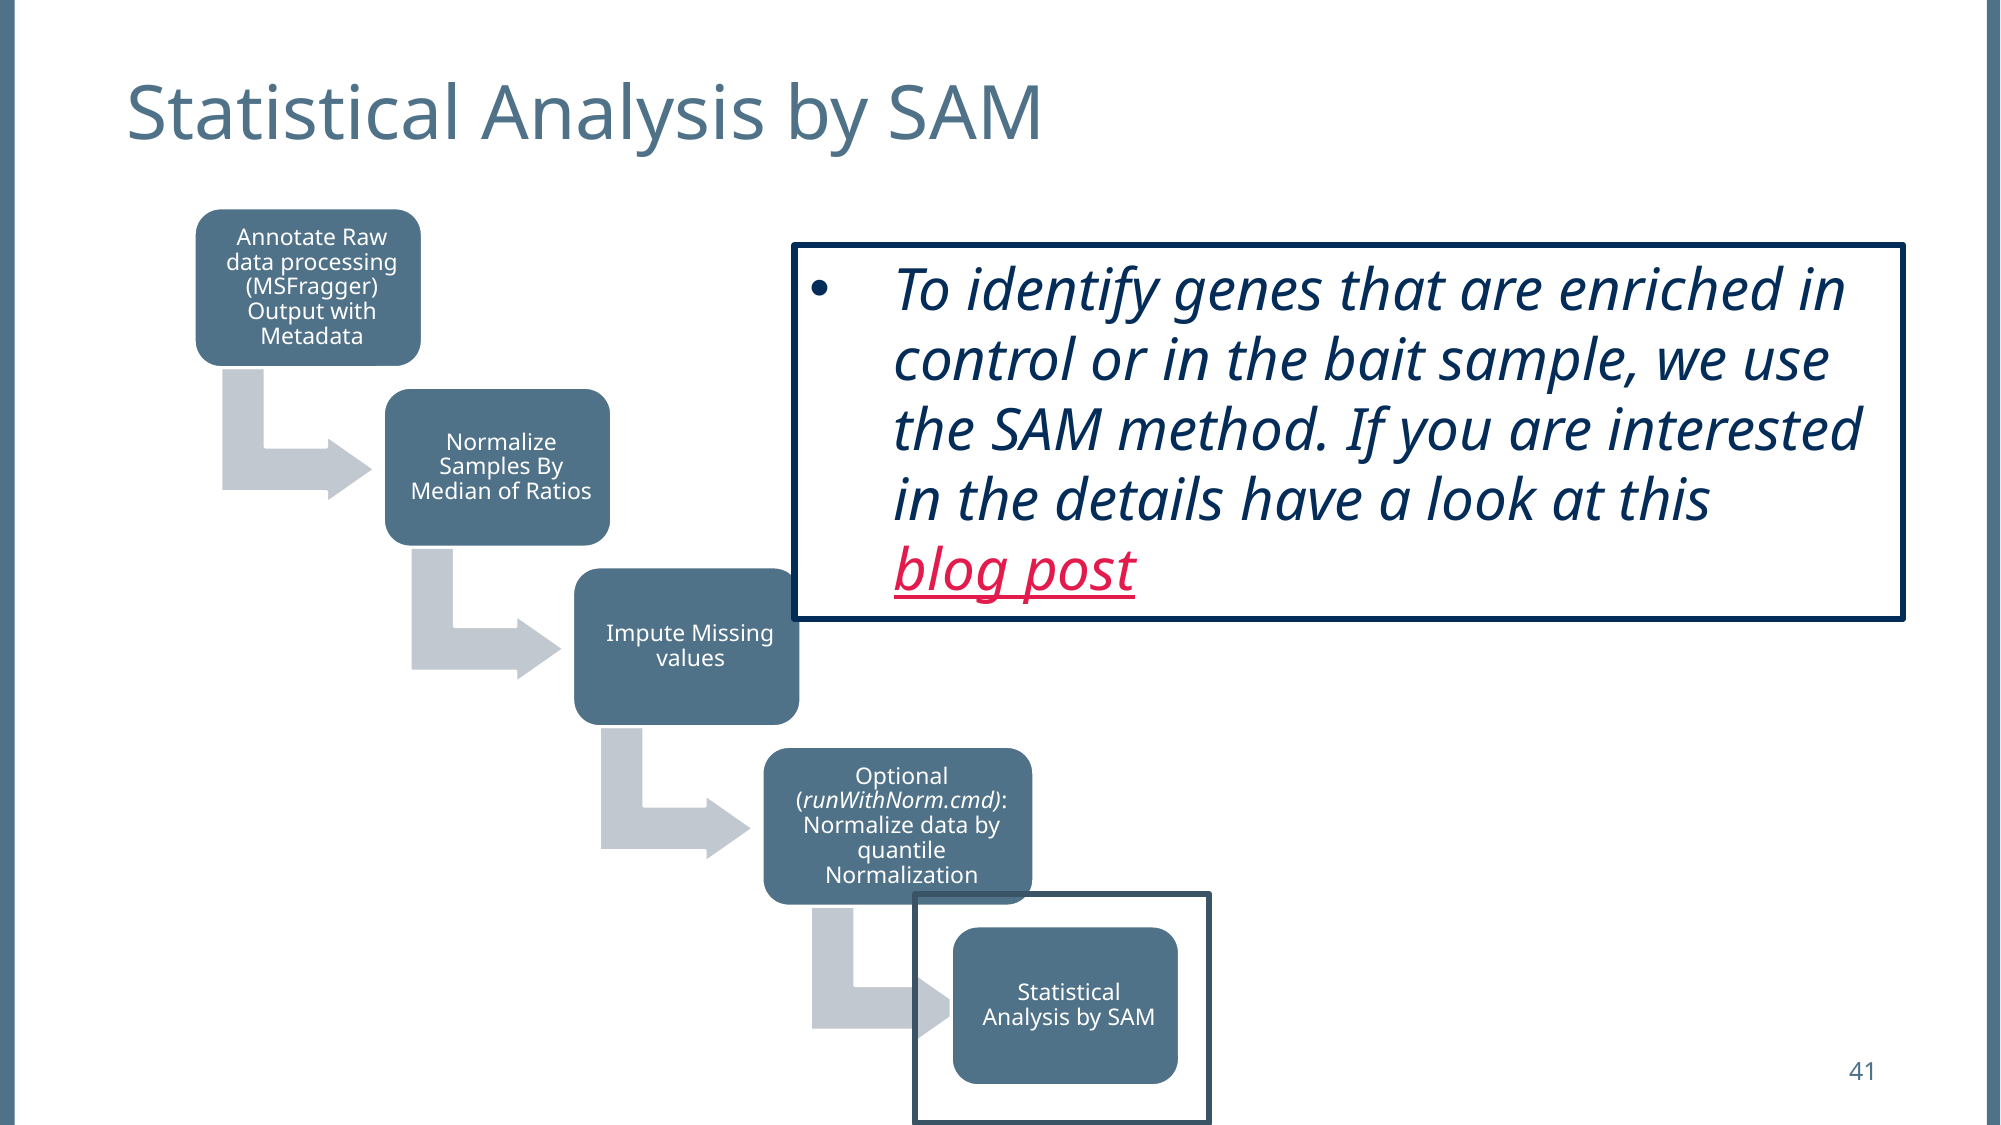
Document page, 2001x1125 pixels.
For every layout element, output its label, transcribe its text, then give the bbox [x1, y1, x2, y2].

slide_number 41 [1442, 1042, 1893, 1103]
text_box [913, 1100, 1211, 1125]
title Statistical Analysis by SAM [111, 1, 1891, 219]
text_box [19, 201, 1355, 1092]
text_box To identify genes that are enriched in control or in the bait sample, we use the SAM method. If you are interested in the details have a look at this blog post [1358, 244, 1903, 619]
